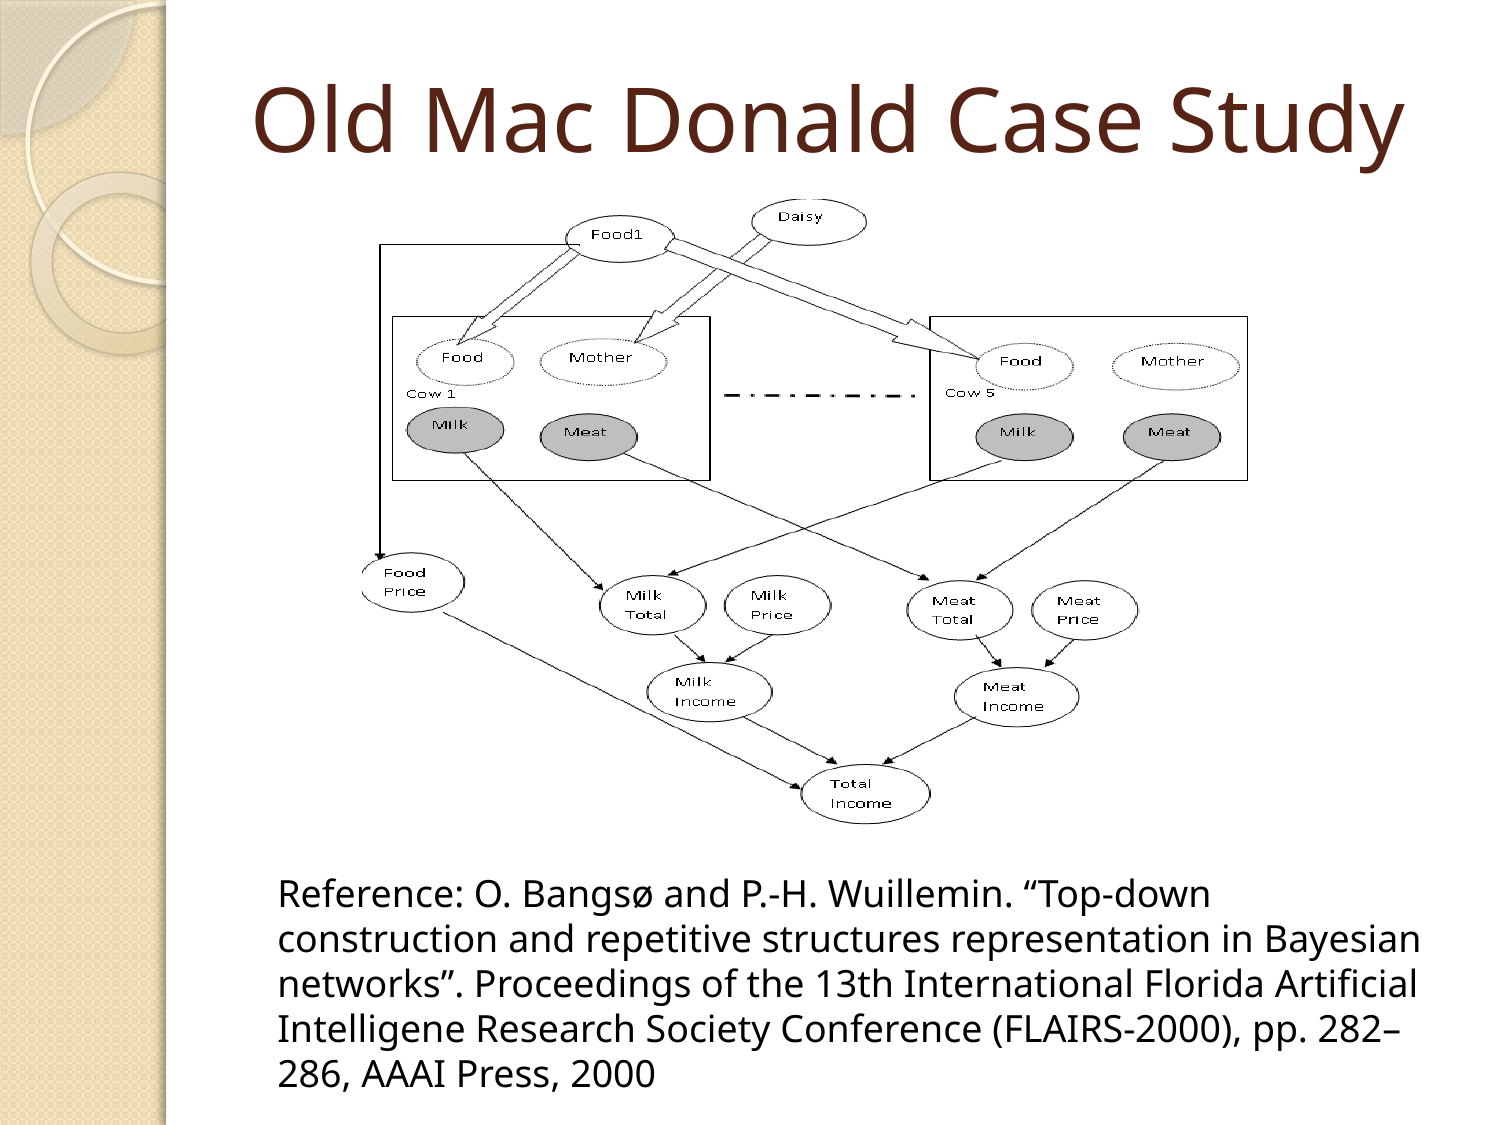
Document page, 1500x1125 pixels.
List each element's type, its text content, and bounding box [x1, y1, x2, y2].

text_box Reference: O. Bangsø and P.-H. Wuillemin. “Top-down construction and repetitive structures representation in Bayesian networks”. Proceedings of the 13th International Florida Artificial Intelligene Research Society Conference (FLAIRS-2000), pp. 282–286, AAAI Press, 2000 [262, 862, 1450, 1103]
title Old Mac Donald Case Study [235, 45, 1466, 188]
picture [362, 199, 1251, 826]
